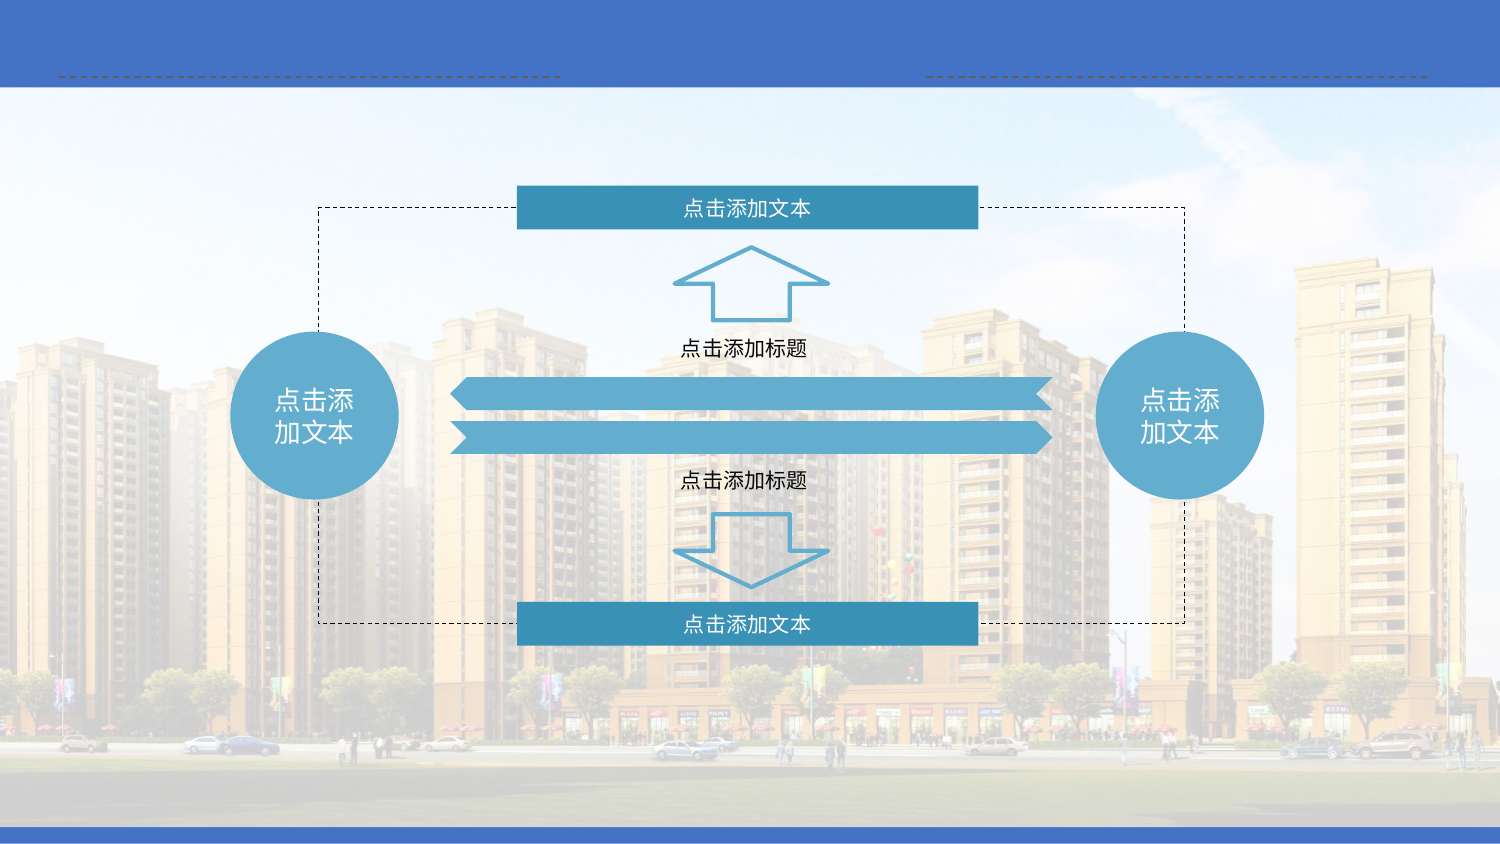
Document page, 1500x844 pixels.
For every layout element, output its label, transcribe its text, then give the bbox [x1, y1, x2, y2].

text_box 点击添加标题 [671, 330, 818, 366]
text_box [447, 375, 1055, 413]
text_box [672, 512, 831, 590]
text_box 点击添加文本 [515, 183, 981, 231]
text_box 点击添加文本 [515, 600, 981, 648]
text_box 点击添加文本 [1093, 329, 1267, 502]
text_box 点击添加文本 [228, 329, 401, 502]
text_box 点击添加标题 [671, 463, 818, 498]
text_box [448, 418, 1055, 456]
text_box [317, 205, 1186, 626]
text_box [672, 245, 831, 323]
